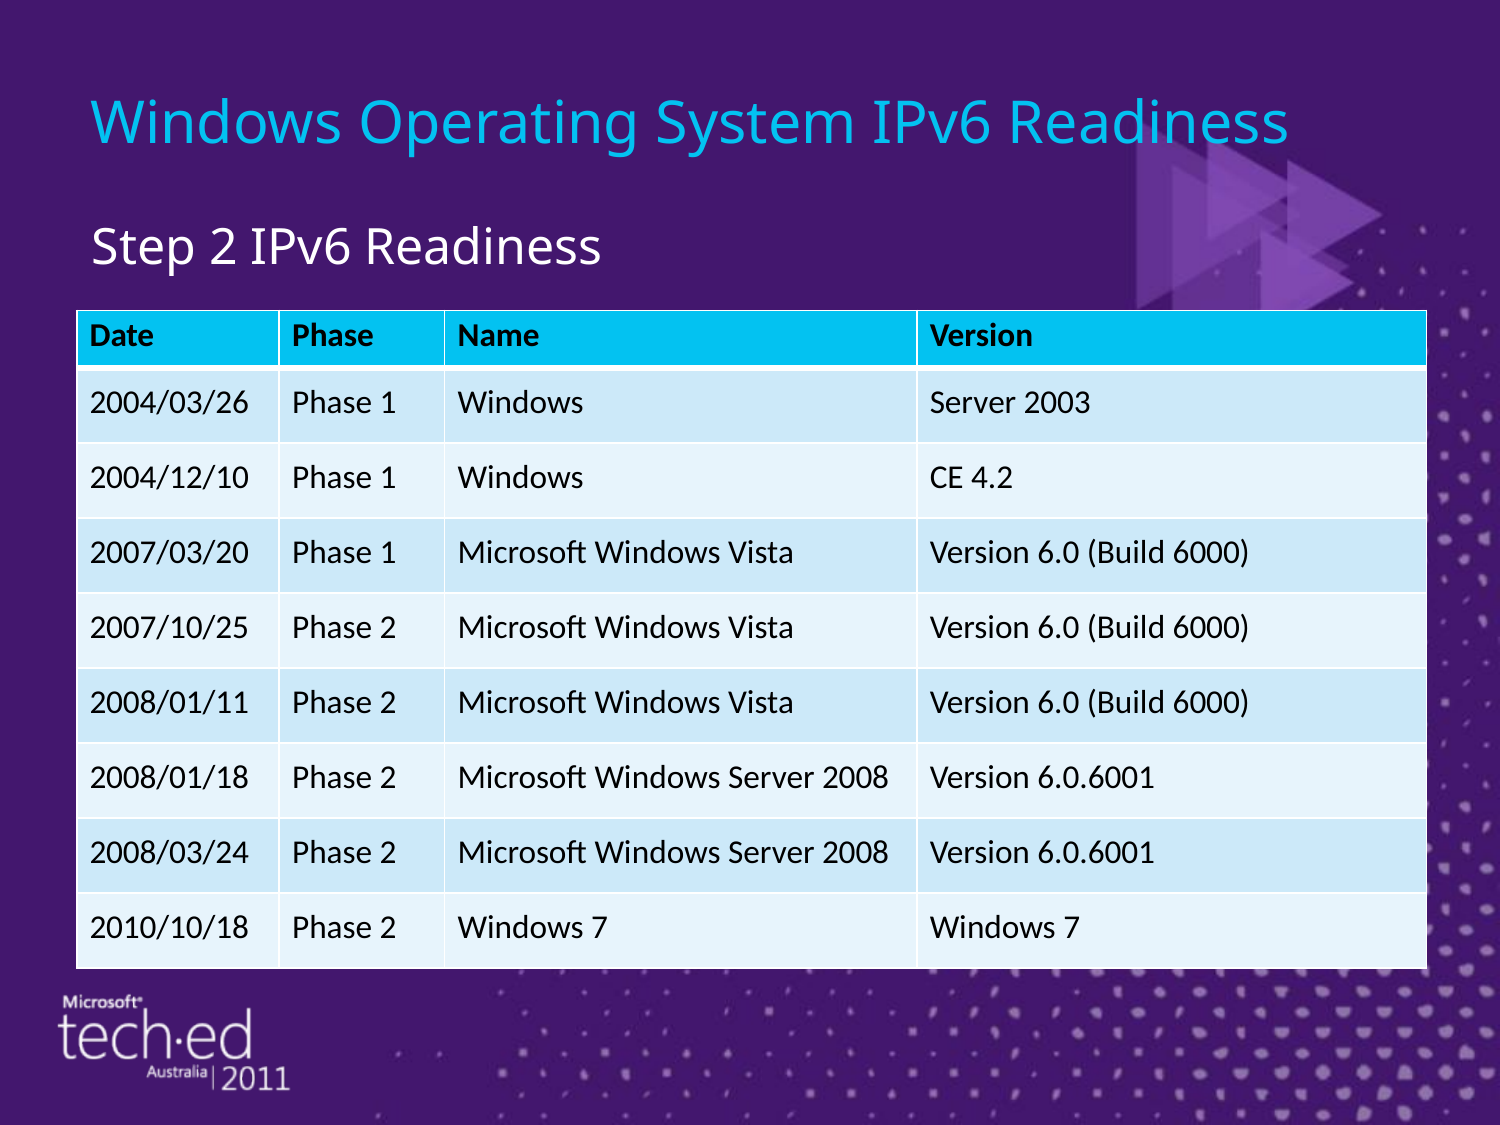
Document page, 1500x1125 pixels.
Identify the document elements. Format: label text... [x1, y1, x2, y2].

table_cell Version 6.0.6001 [918, 744, 1426, 817]
table_cell Phase 1 [280, 371, 444, 442]
table_header Name [445, 311, 916, 365]
table_cell Phase 1 [280, 519, 444, 592]
table_cell Phase 2 [280, 744, 444, 817]
table_cell Windows 7 [918, 894, 1426, 967]
table_cell Version 6.0.6001 [918, 819, 1426, 892]
table_cell Microsoft Windows Server 2008 [445, 744, 916, 817]
table_cell Version 6.0 (Build 6000) [918, 594, 1426, 667]
table_cell Phase 1 [280, 444, 444, 517]
picture [0, 0, 1500, 1125]
table_cell Phase 2 [280, 669, 444, 742]
table_cell Windows [445, 444, 916, 517]
table_cell Microsoft Windows Server 2008 [445, 819, 916, 892]
table_cell Phase 2 [280, 894, 444, 967]
table_cell Phase 2 [280, 819, 444, 892]
table_cell Server 2003 [918, 371, 1426, 442]
table_cell Microsoft Windows Vista [445, 669, 916, 742]
table_header Phase [280, 311, 444, 365]
table_cell Windows 7 [445, 894, 916, 967]
table_cell Microsoft Windows Vista [445, 519, 916, 592]
table_cell 2008/01/18 [78, 744, 278, 817]
table_cell 2007/03/20 [78, 519, 278, 592]
table_header Version [918, 311, 1426, 365]
table_cell 2004/12/10 [78, 444, 278, 517]
table_cell 2010/10/18 [78, 894, 278, 967]
table_cell 2008/03/24 [78, 819, 278, 892]
table_cell 2004/03/26 [78, 371, 278, 442]
table_cell Version 6.0 (Build 6000) [918, 519, 1426, 592]
table_header Date [78, 311, 278, 365]
table_cell CE 4.2 [918, 444, 1426, 517]
table_cell Microsoft Windows Vista [445, 594, 916, 667]
title Windows Operating System IPv6 Readiness [75, 54, 1425, 185]
table_cell Version 6.0 (Build 6000) [918, 669, 1426, 742]
table_cell 2008/01/11 [78, 669, 278, 742]
text_box Step 2 IPv6 Readiness [76, 180, 1427, 311]
table_cell 2007/10/25 [78, 594, 278, 667]
table_cell Phase 2 [280, 594, 444, 667]
table_cell Windows [445, 371, 916, 442]
